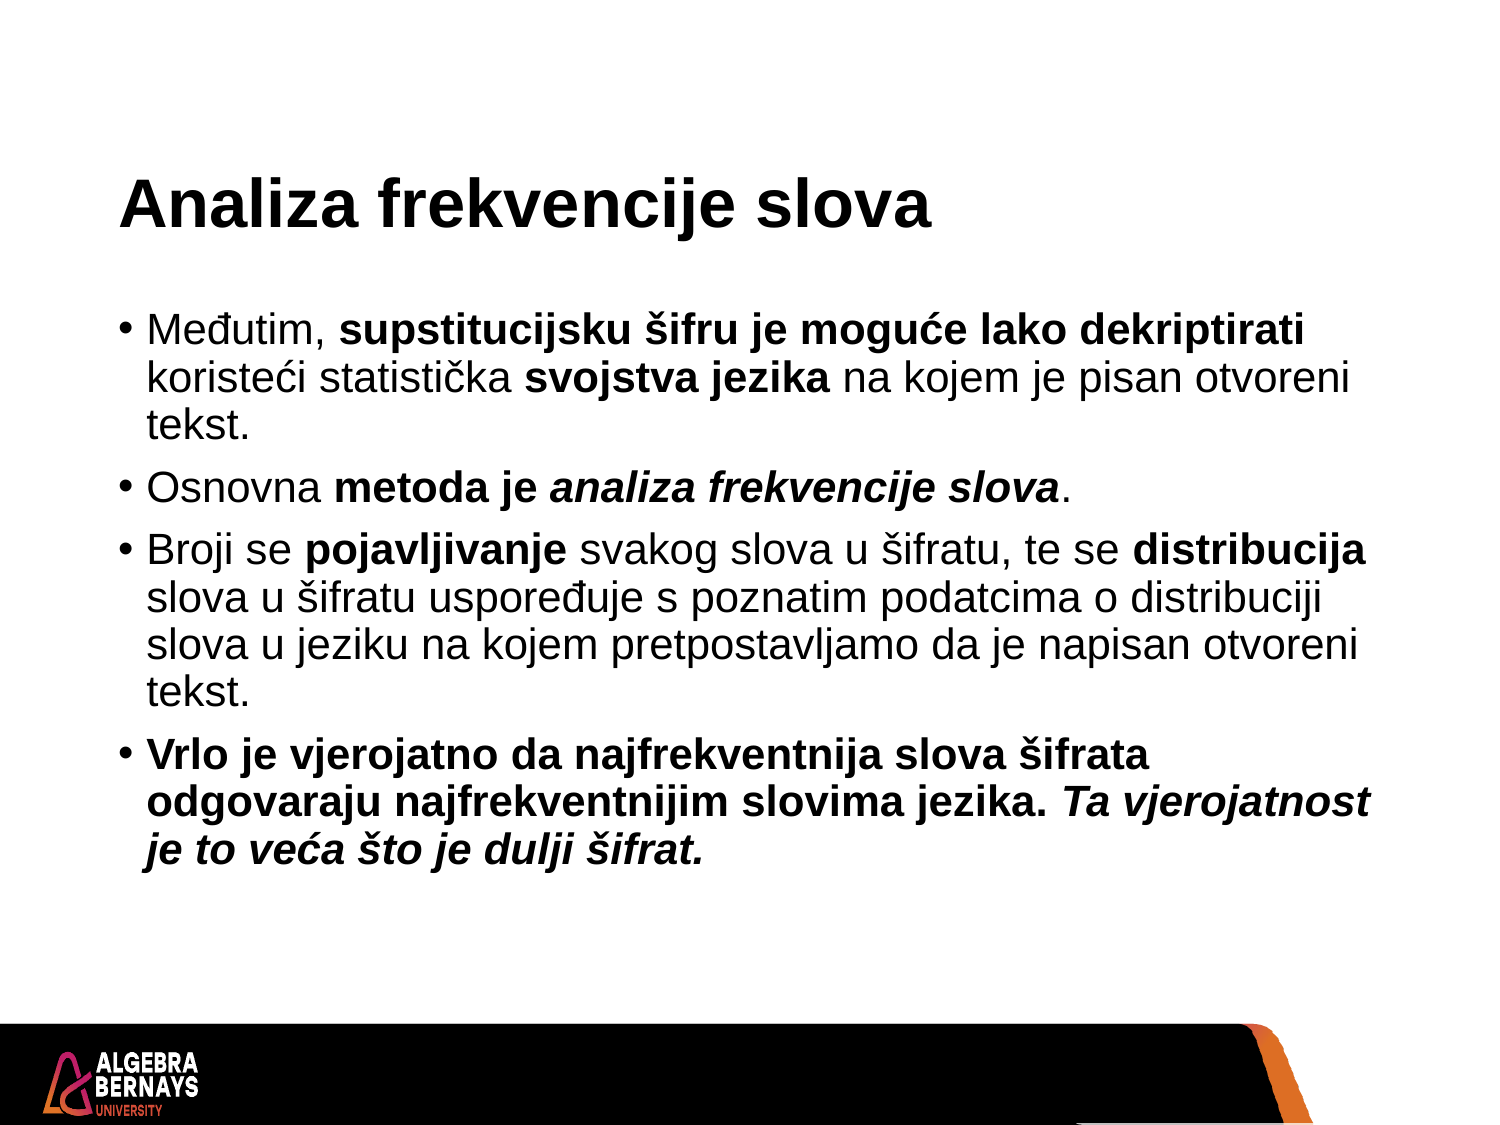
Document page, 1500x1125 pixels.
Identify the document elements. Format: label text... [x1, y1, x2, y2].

title Analiza frekvencije slova [103, 59, 1397, 278]
list Međutim, supstitucijsku šifru je moguće lako dekriptirati koristeći statistička svojstva jezika na kojem je pisan otvoreni tekst. Osnovna metoda je analiza frekvencije slova. Broji se pojavljivanje svakog slova u šifratu, te se distribucija slova u šifratu uspoređuje s poznatim podatcima o distribuciji slova u jeziku na kojem pretpostavljamo da je napisan otvoreni tekst. Vrlo je vjerojatno da najfrekventnija slova šifrata odgovaraju najfrekventnijim slovima jezika. Ta vjerojatnost je to veća što je dulji šifrat. [103, 299, 1397, 1014]
picture [0, 1023, 1468, 1125]
